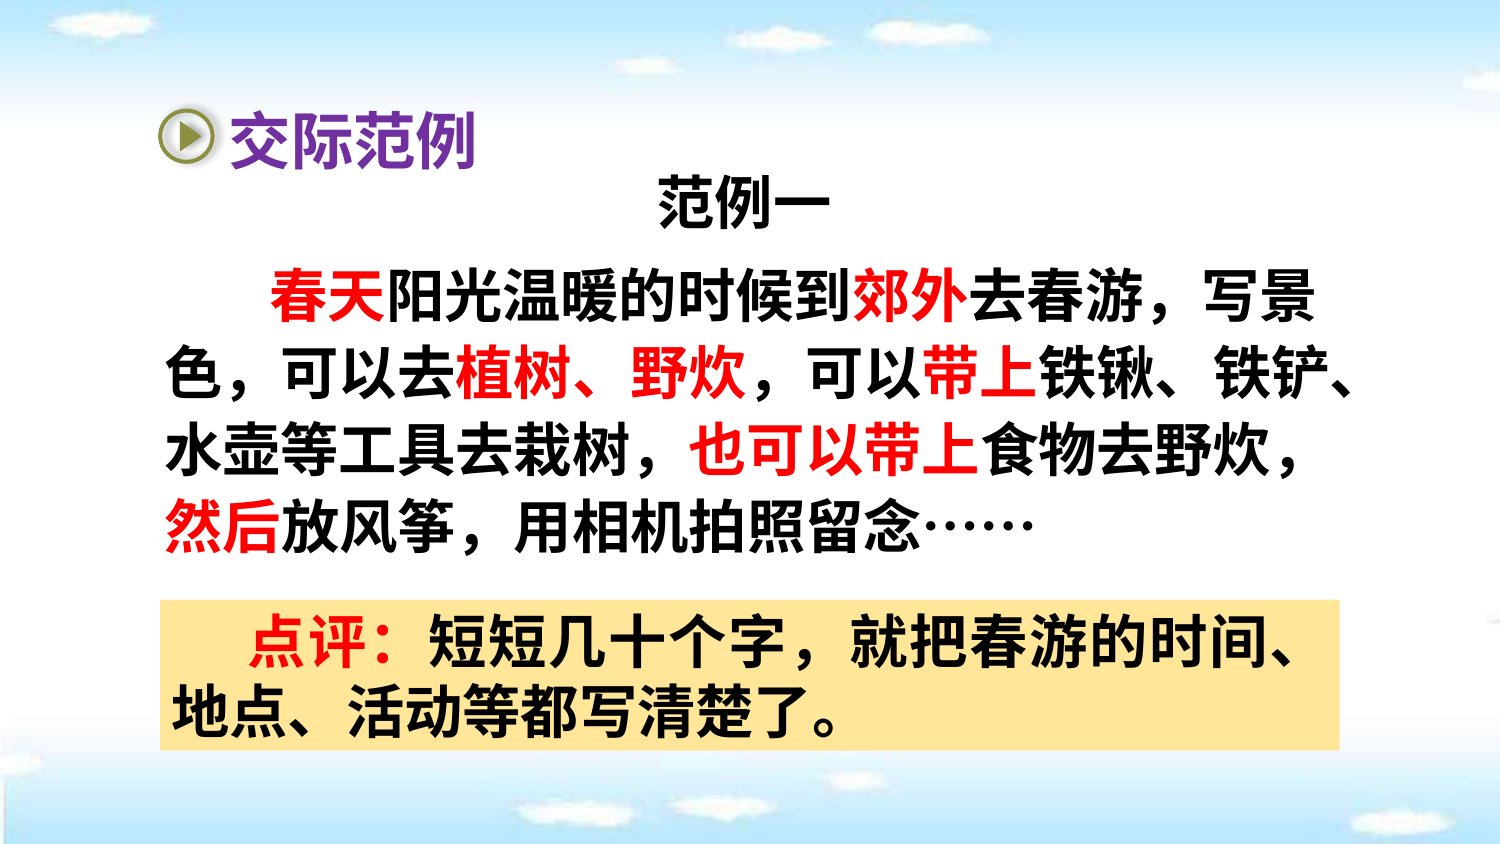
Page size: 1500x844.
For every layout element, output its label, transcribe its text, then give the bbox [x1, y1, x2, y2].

text_box 范例一 [645, 160, 974, 243]
text_box 交际范例 [217, 96, 516, 183]
text_box 点评：短短几十个字，就把春游的时间、地点、活动等都写清楚了。 [160, 599, 1340, 751]
text_box [158, 108, 215, 164]
text_box 春天阳光温暖的时候到郊外去春游，写景色，可以去植树、野炊，可以带上铁锹、铁铲、水壶等工具去栽树，也可以带上食物去野炊，然后放风筝，用相机拍照留念…… [153, 246, 1375, 566]
picture [0, 0, 1500, 844]
